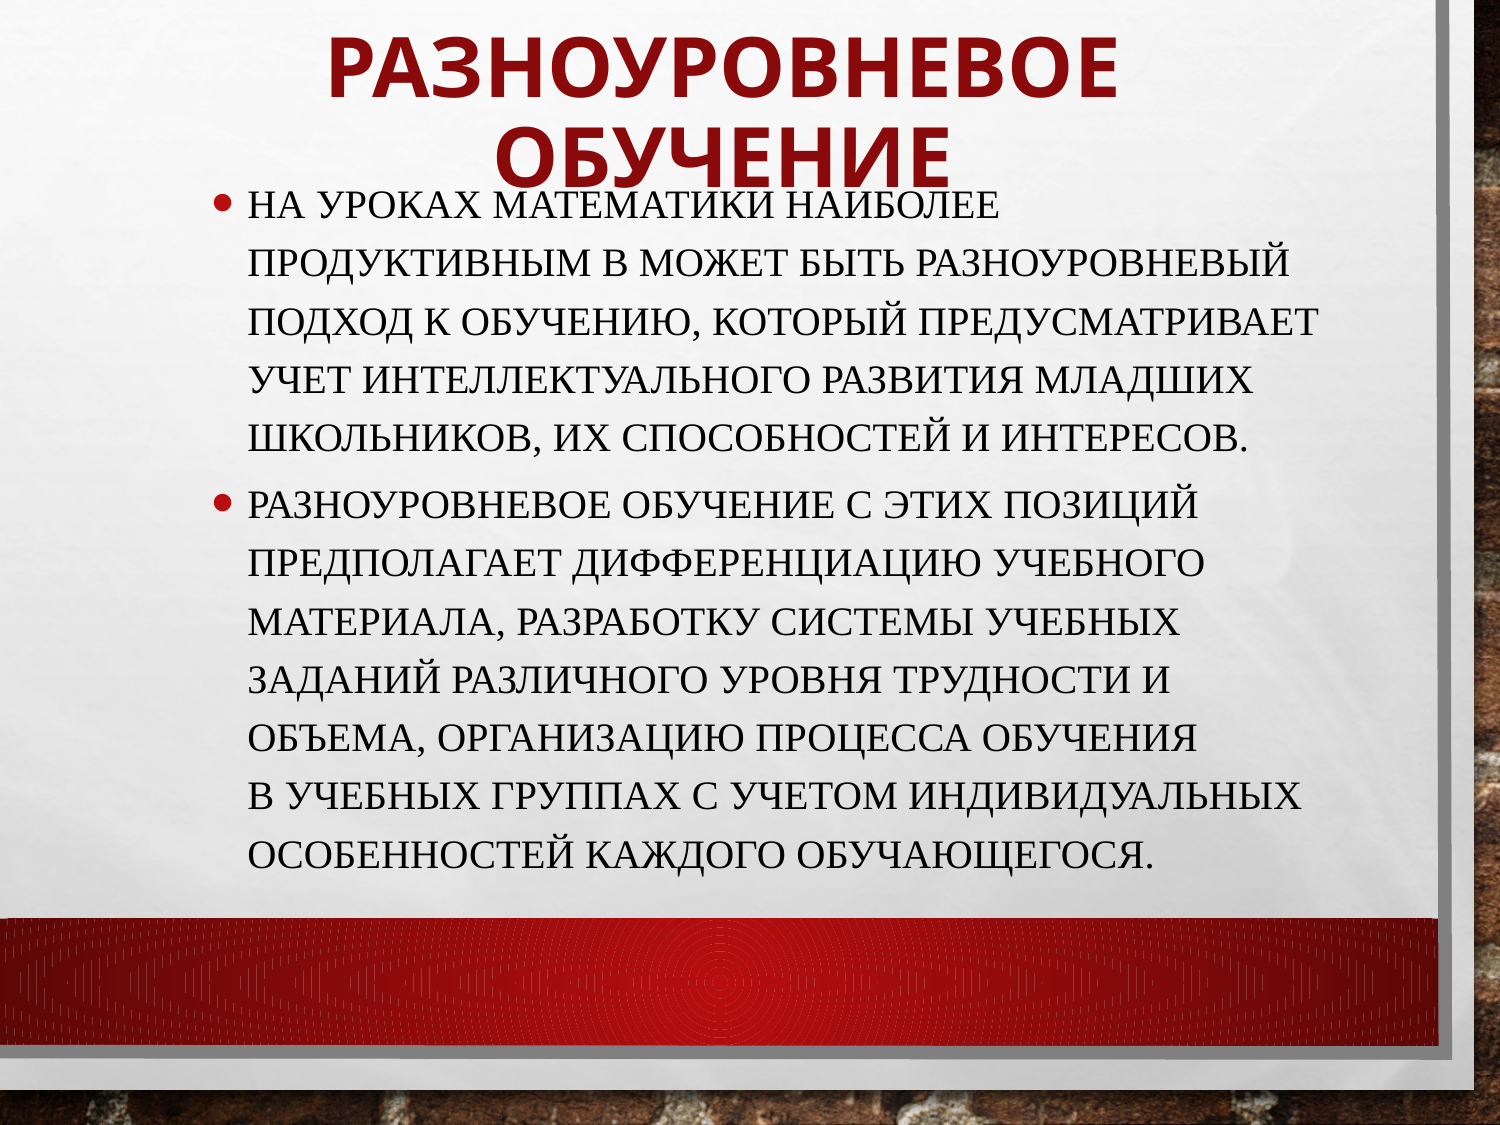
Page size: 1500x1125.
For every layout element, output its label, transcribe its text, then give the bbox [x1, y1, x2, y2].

title Разноуровневое обучение [83, 0, 1363, 232]
picture [0, 0, 1500, 1125]
list На уроках математики наиболее продуктивным в может быть разноуровневый подход к обучению, который предусматривает учет интеллектуального развития младших школьников, их способностей и интересов. Разноуровневое обучение с этих позиций предполагает дифференциацию учебного материала, разработку системы учебных заданий различного уровня трудности и объема, организацию процесса обучения в учебных группах с учетом индивидуальных особенностей каждого обучающегося. [125, 160, 1363, 894]
